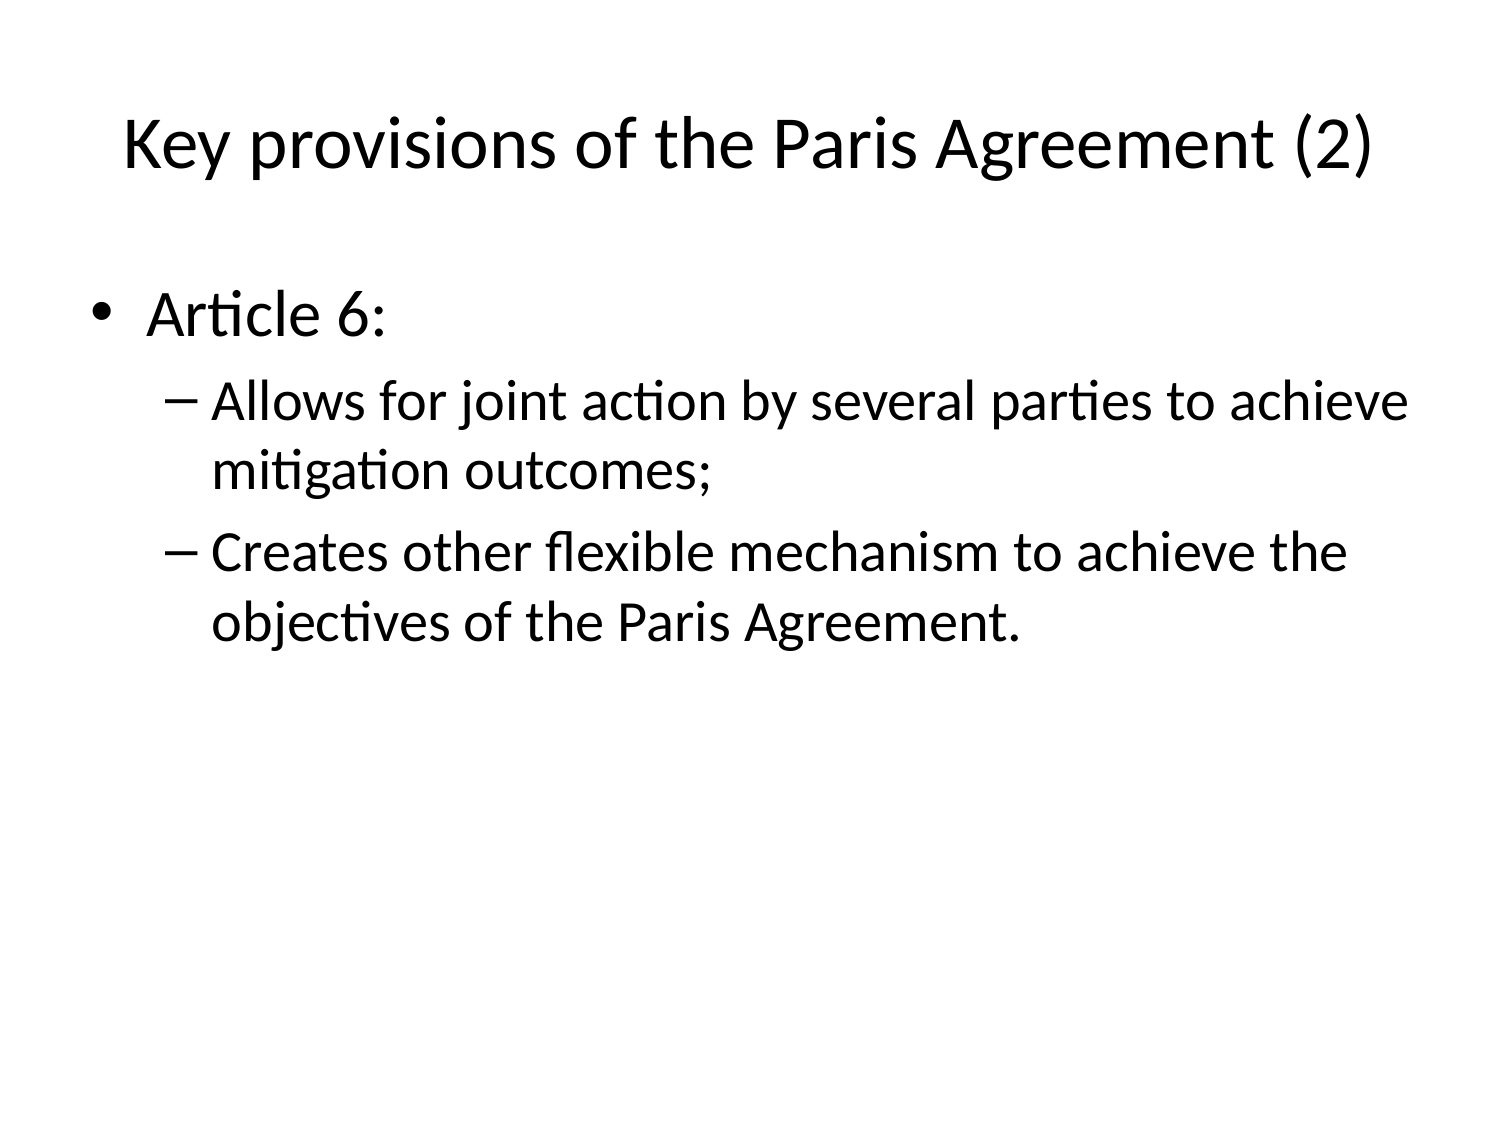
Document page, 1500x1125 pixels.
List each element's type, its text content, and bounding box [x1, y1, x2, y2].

list Article 6: Allows for joint action by several parties to achieve mitigation outcomes; Creates other flexible mechanism to achieve the objectives of the Paris Agreement. [75, 262, 1425, 1005]
title Key provisions of the Paris Agreement (2) [75, 45, 1425, 233]
